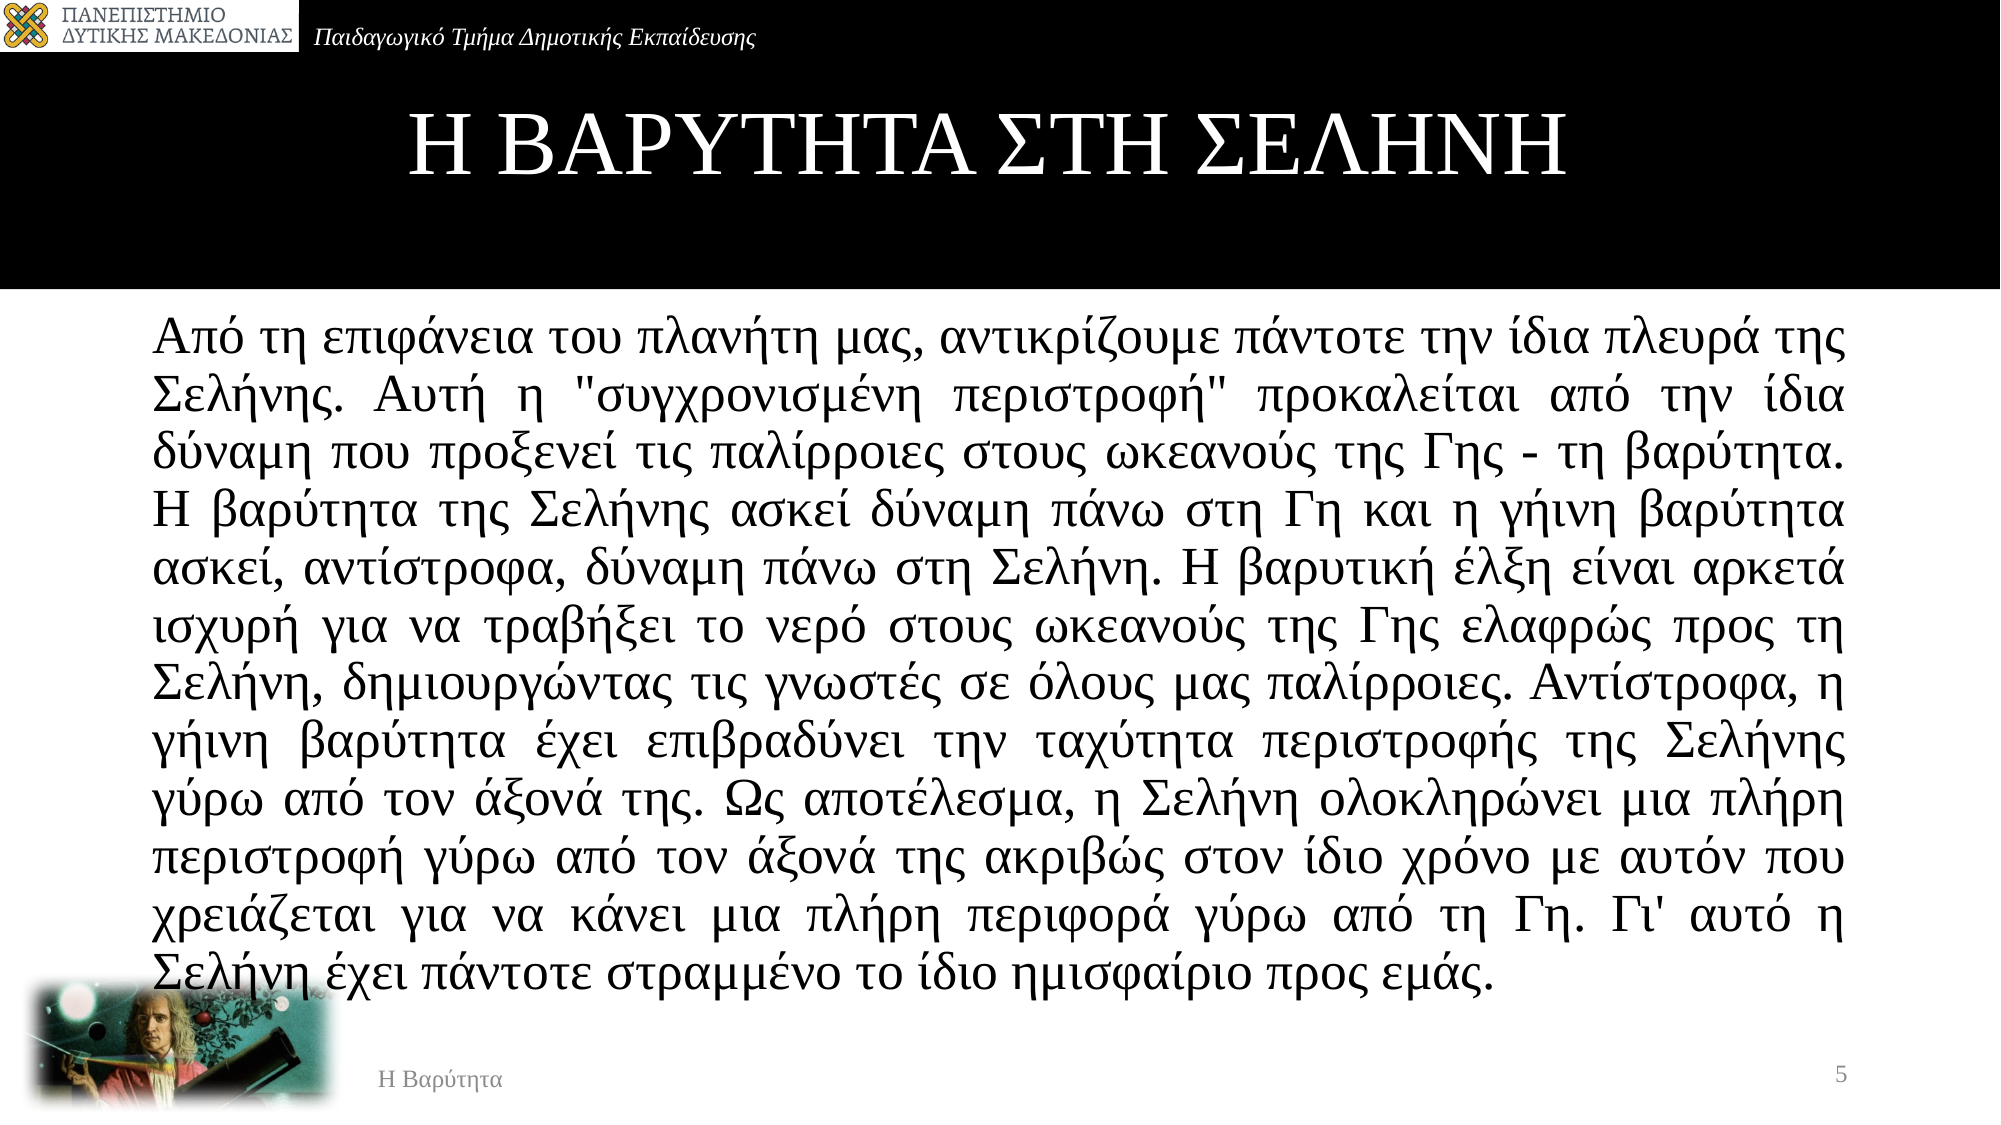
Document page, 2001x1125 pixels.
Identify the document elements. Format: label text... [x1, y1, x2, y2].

slide_number 5 [1412, 1042, 1863, 1103]
picture [49, 1001, 314, 1085]
title Η ΒΑΡΥΤΗΤΑ ΣΤΗ ΣΕΛΗΝΗ [0, 0, 2000, 290]
text_box Παιδαγωγικό Τμήμα Δημοτικής Εκπαίδευσης [298, 13, 782, 58]
list Από τη επιφάνεια του πλανήτη μας, αντικρίζουμε πάντοτε την ίδια πλευρά της Σελήνης. Αυτή η "συγχρονισμένη περιστροφή" προκαλείται από την ίδια δύναμη που προξενεί τις παλίρροιες στους ωκεανούς της Γης - τη βαρύτητα. Η βαρύτητα της Σελήνης ασκεί δύναμη πάνω στη Γη και η γήινη βαρύτητα ασκεί, αντίστροφα, δύναμη πάνω στη Σελήνη. Η βαρυτική έλξη είναι αρκετά ισχυρή για να τραβήξει το νερό στους ωκεανούς της Γης ελαφρώς προς τη Σελήνη, δημιουργώντας τις γνωστές σε όλους μας παλίρροιες. Αντίστροφα, η γήινη βαρύτητα έχει επιβραδύνει την ταχύτητα περιστροφής της Σελήνης γύρω από τον άξονά της. Ως αποτέλεσμα, η Σελήνη ολοκληρώνει μια πλήρη περιστροφή γύρω από τον άξονά της ακριβώς στον ίδιο χρόνο με αυτόν που χρειάζεται για να κάνει μια πλήρη περιφορά γύρω από τη Γη. Γι' αυτό η Σελήνη έχει πάντοτε στραμμένο το ίδιο ημισφαίριο προς εμάς. [137, 299, 1863, 1014]
footer Η Βαρύτητα [106, 1048, 782, 1108]
picture [0, 0, 299, 52]
